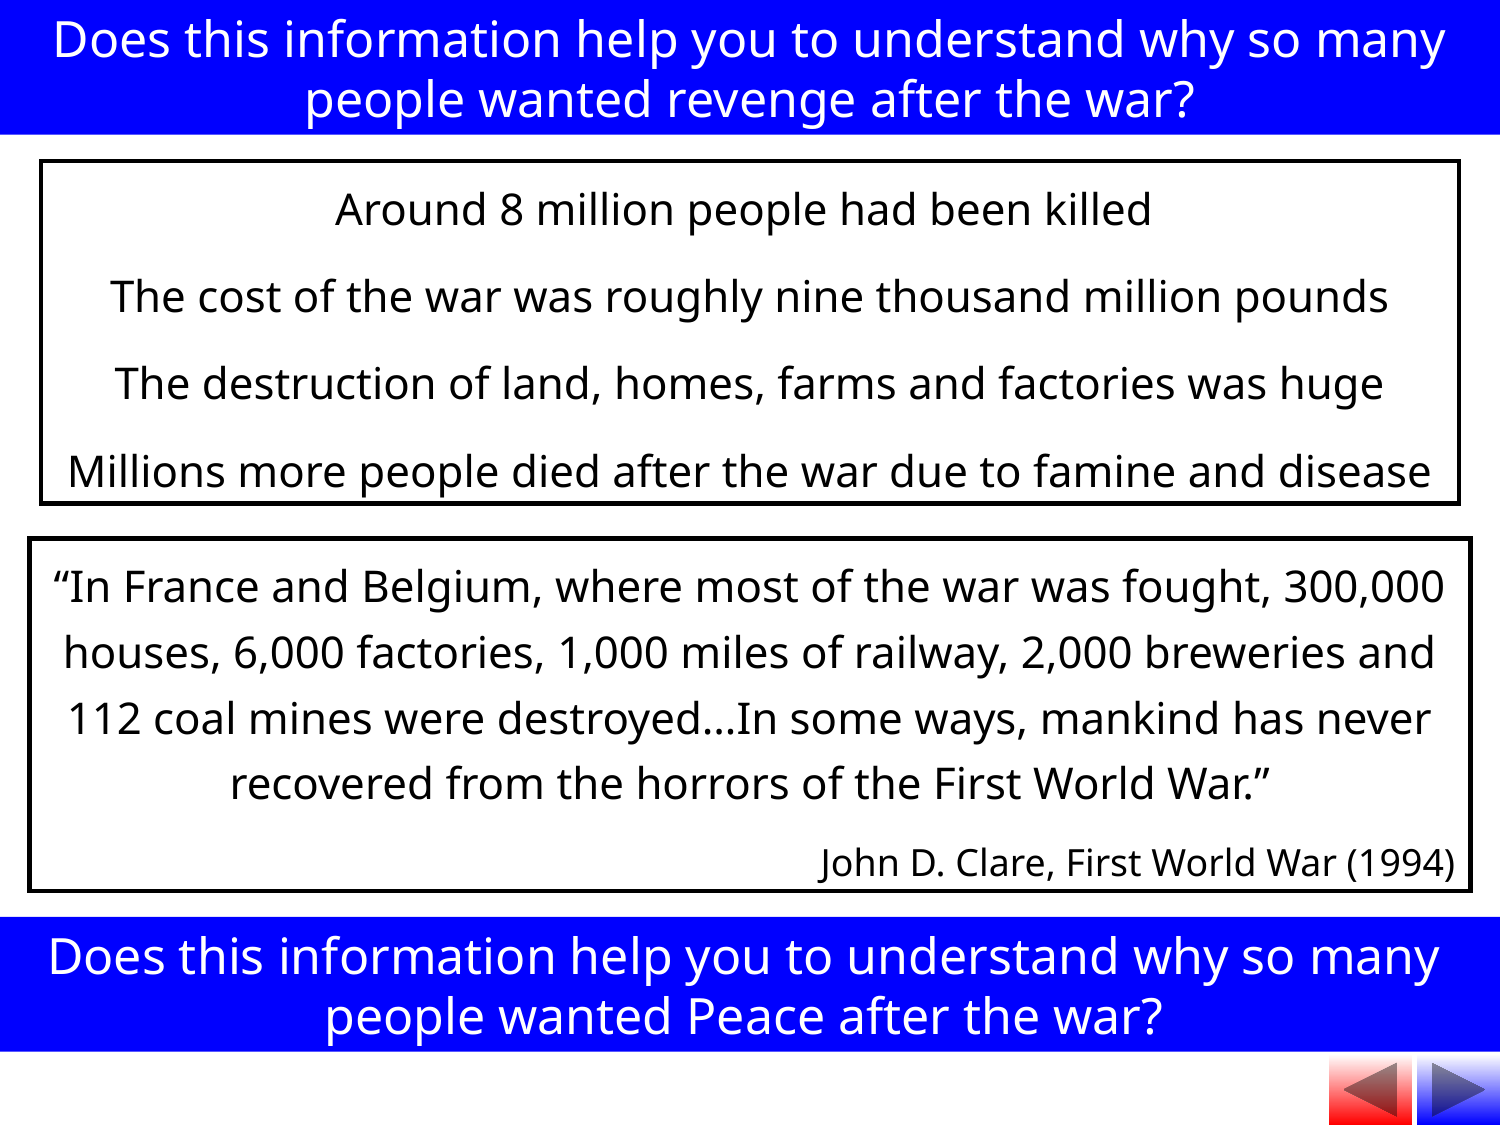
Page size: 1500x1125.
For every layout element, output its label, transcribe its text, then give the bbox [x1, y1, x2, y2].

text_box Does this information help you to understand why so many people wanted Peace after the war? [0, 916, 1500, 1052]
text_box [1328, 1054, 1412, 1125]
text_box Around 8 million people had been killed The cost of the war was roughly nine thousand million pounds The destruction of land, homes, farms and factories was huge Millions more people died after the war due to famine and disease [41, 160, 1459, 504]
text_box [1417, 1054, 1500, 1125]
text_box Does this information help you to understand why so many people wanted revenge after the war? [0, 0, 1500, 135]
text_box “In France and Belgium, where most of the war was fought, 300,000 houses, 6,000 factories, 1,000 miles of railway, 2,000 breweries and 112 coal mines were destroyed…In some ways, mankind has never recovered from the horrors of the First World War.” John D. Clare, First World War (1994) [29, 538, 1471, 891]
